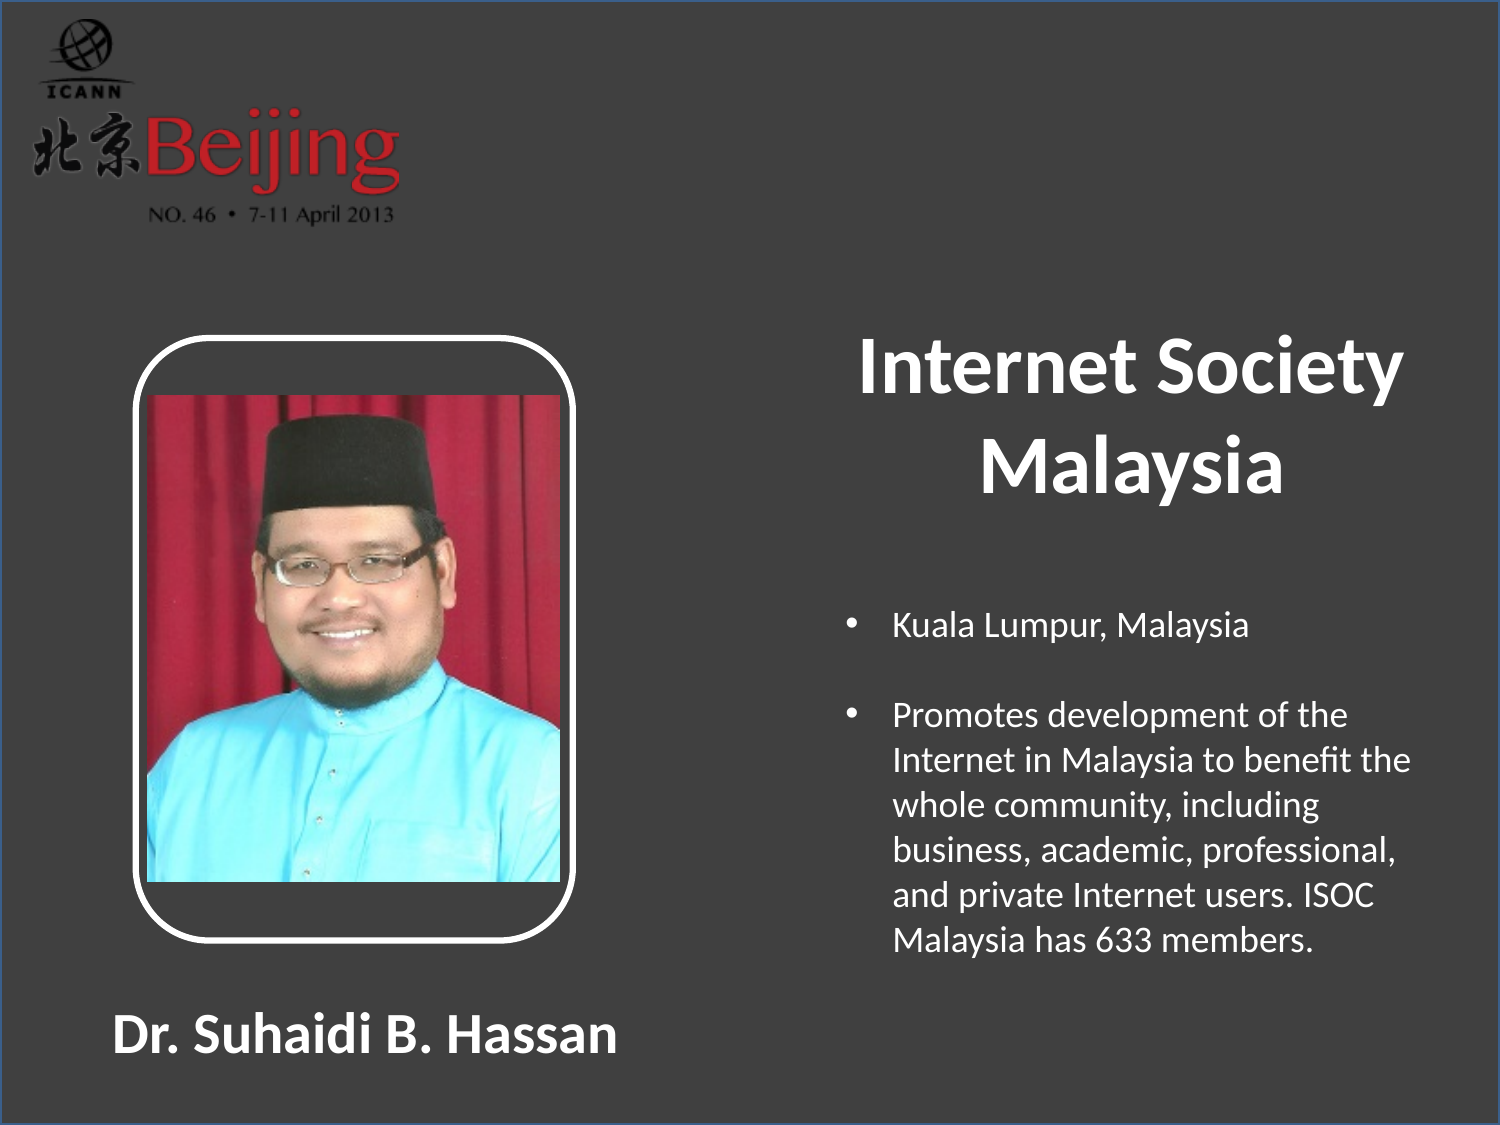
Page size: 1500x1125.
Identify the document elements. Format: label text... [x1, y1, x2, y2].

text_box Dr. Suhaidi B. Hassan [64, 987, 668, 1073]
text_box Internet Society Malaysia Kuala Lumpur, Malaysia Promotes development of the Internet in Malaysia to benefit the whole community, including business, academic, professional, and private Internet users. ISOC Malaysia has 633 members. [830, 302, 1433, 968]
picture [147, 394, 560, 882]
picture [29, 19, 399, 238]
